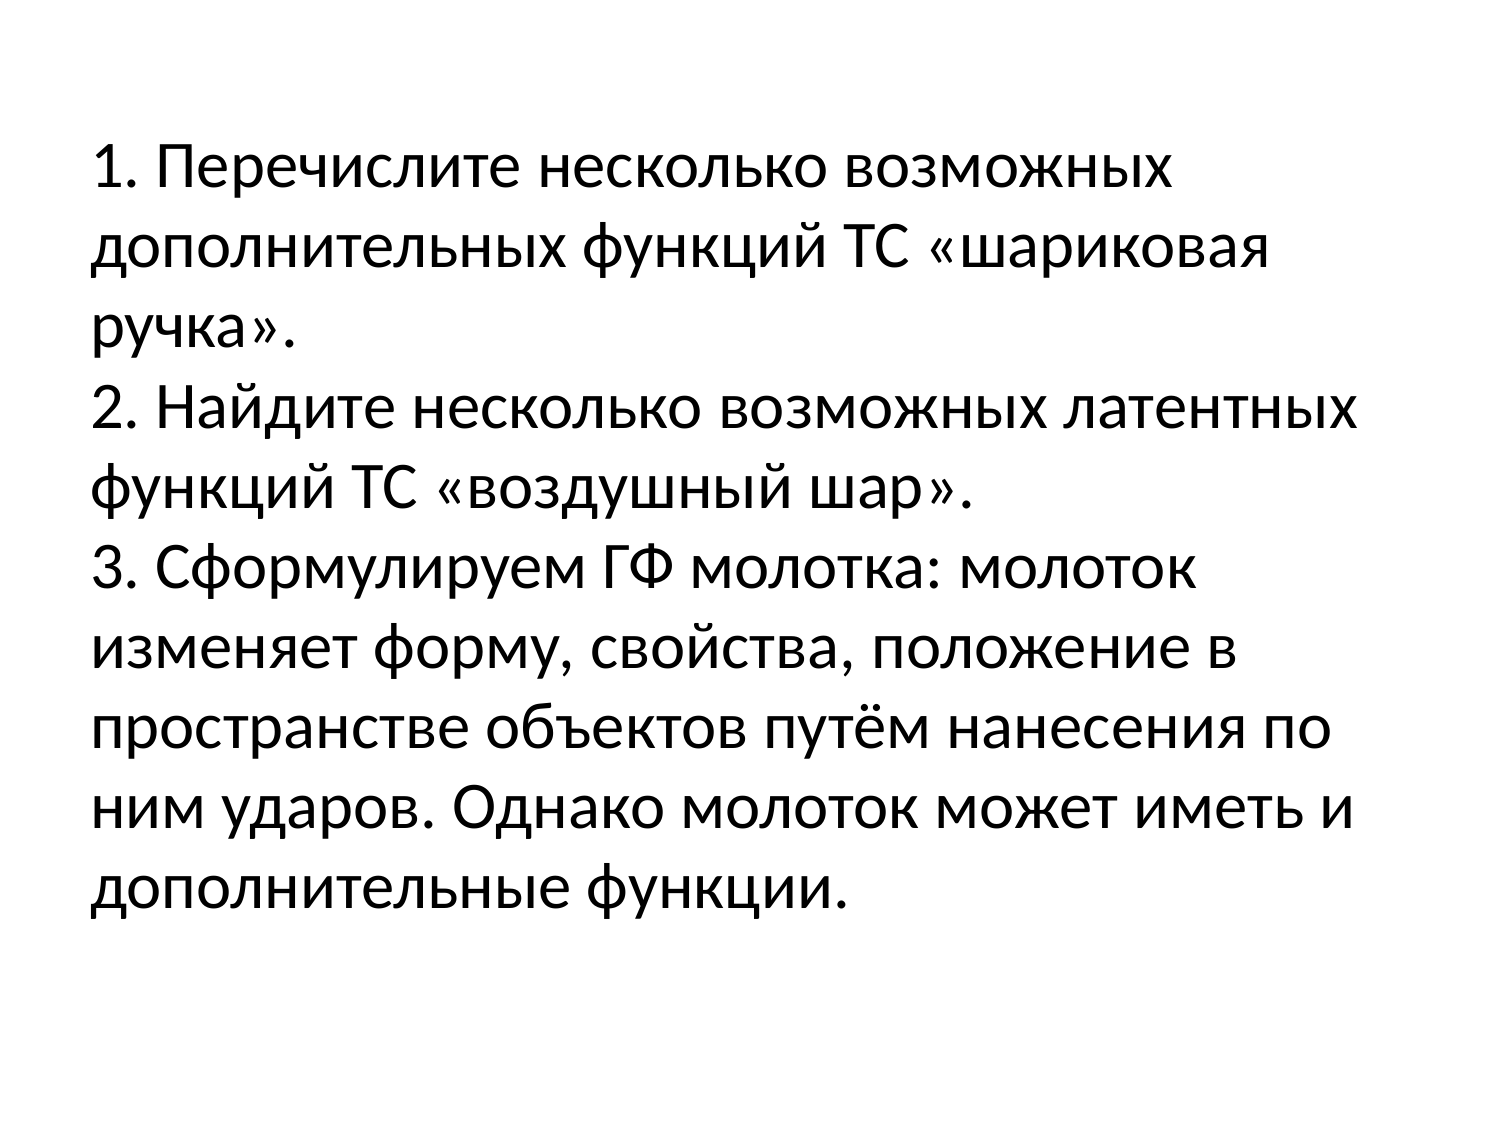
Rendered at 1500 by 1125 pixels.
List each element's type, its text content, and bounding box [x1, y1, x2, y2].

title 1. Перечислите несколько возможных дополнительных функций ТС «шариковая ручка». 2. Найдите несколько возможных латентных функций ТС «воздушный шар». 3. Сформулируем ГФ молотка: молоток изменяет форму, свойства, положение в пространстве объектов путём нанесения по ним ударов. Однако молоток может иметь и дополнительные функции. [75, 45, 1425, 1079]
